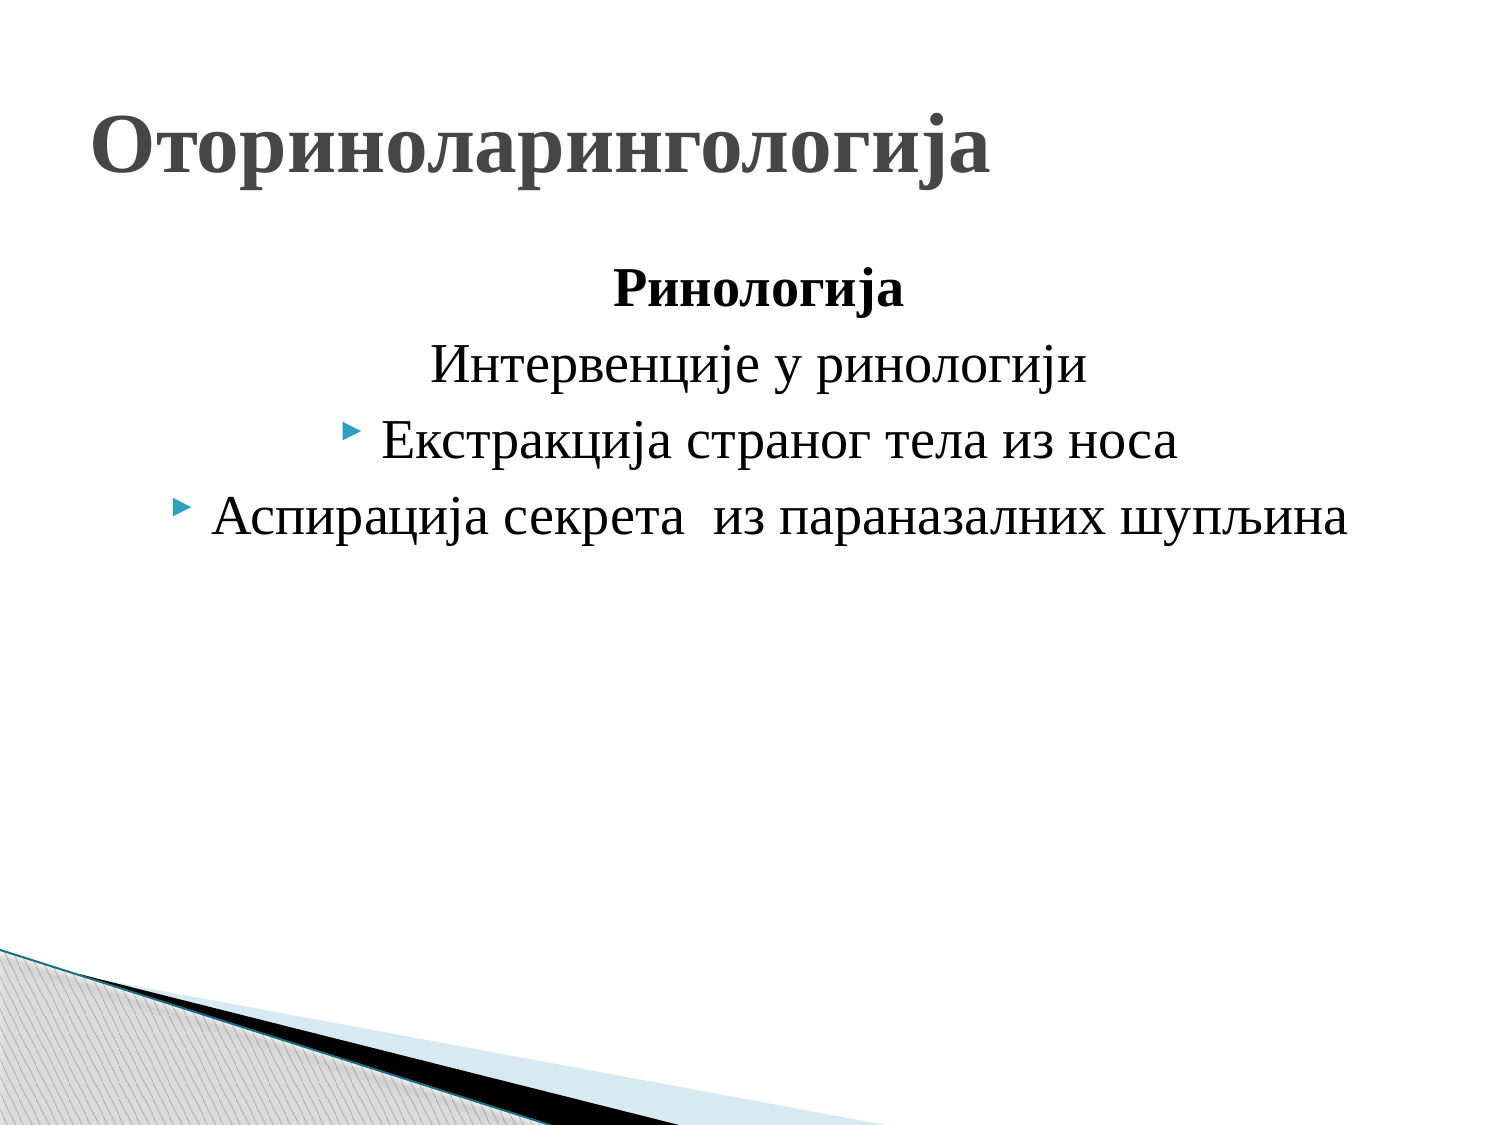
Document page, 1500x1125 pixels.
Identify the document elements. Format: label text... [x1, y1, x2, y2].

list Ринологија Интервенције у ринологији Екстракција страног тела из носа Аспирација секрета из параназалних шупљина [74, 242, 1426, 986]
title Оториноларингологија [75, 45, 1425, 233]
